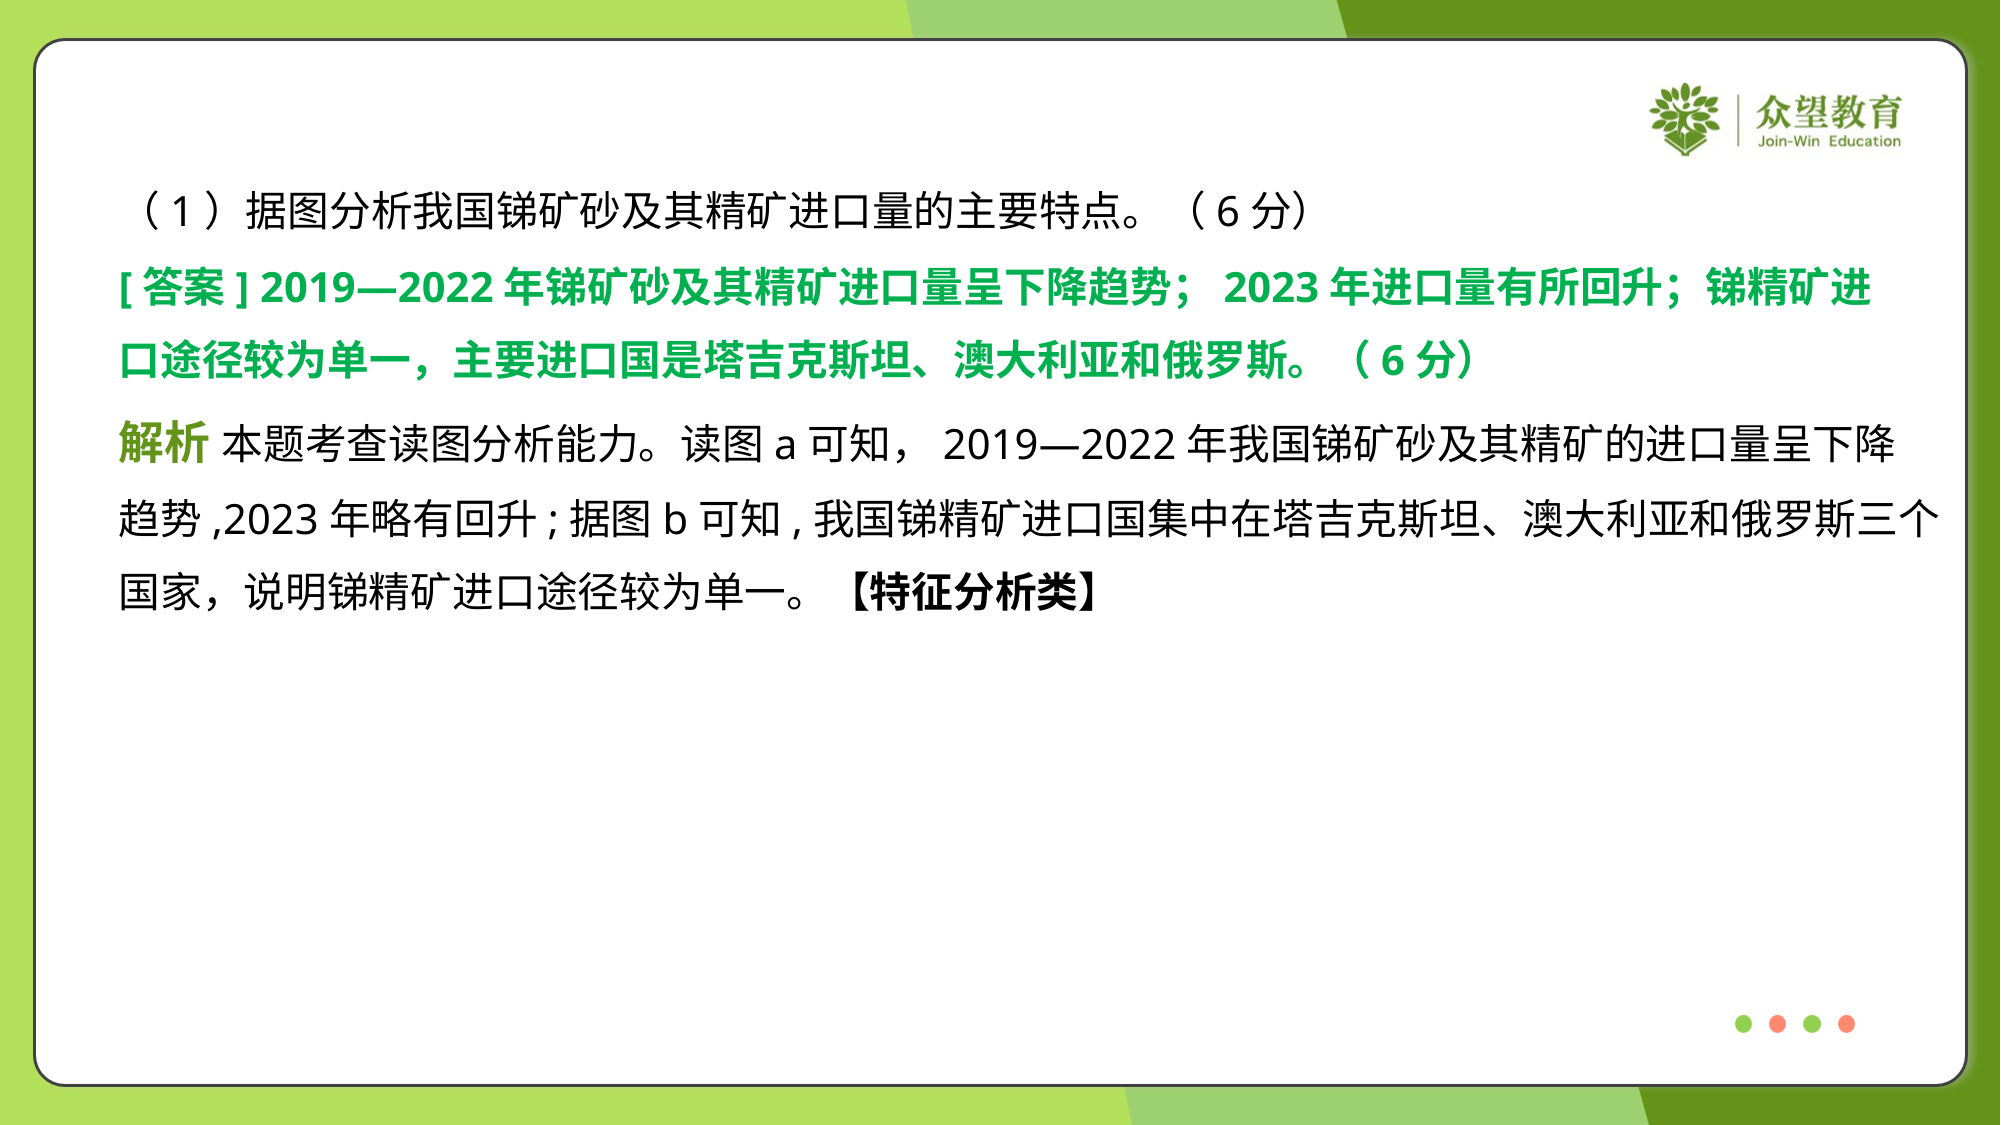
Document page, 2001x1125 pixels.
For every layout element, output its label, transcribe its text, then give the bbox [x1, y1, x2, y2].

picture [0, 0, 2000, 1125]
text_box （1）据图分析我国锑矿砂及其精矿进口量的主要特点。（6分） [118, 159, 1883, 227]
text_box [答案] 2019—2022年锑矿砂及其精矿进口量呈下降趋势；2023年进口量有所回升；锑精矿进 口途径较为单一，主要进口国是塔吉克斯坦、澳大利亚和俄罗斯。（6分） [118, 235, 1883, 376]
text_box 解析 本题考查读图分析能力。读图a可知，2019—2022年我国锑矿砂及其精矿的进口量呈下降 趋势,2023年略有回升;据图b可知,我国锑精矿进口国集中在塔吉克斯坦、澳大利亚和俄罗斯三个 国家，说明锑精矿进口途径较为单一。【特征分析类】 [118, 391, 1883, 609]
